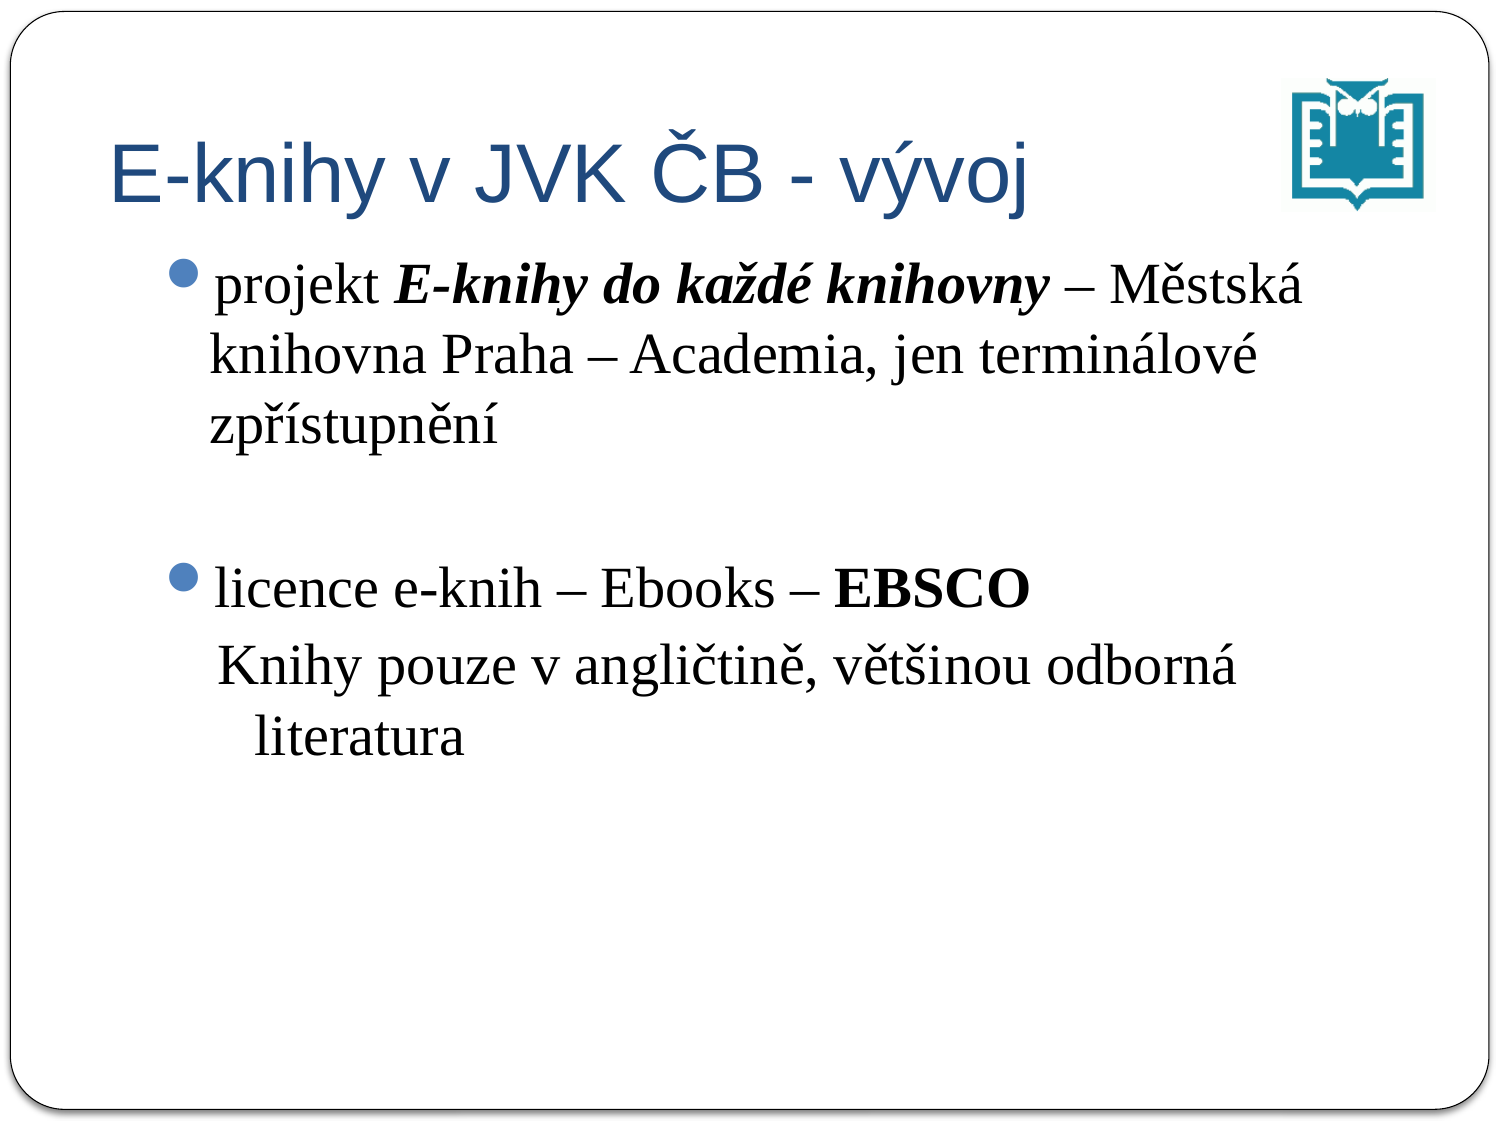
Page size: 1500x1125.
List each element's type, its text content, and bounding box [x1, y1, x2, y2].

picture [1281, 77, 1436, 212]
title E-knihy v JVK ČB - vývoj [93, 46, 1444, 235]
list projekt E-knihy do každé knihovny – Městská knihovna Praha – Academia, jen terminálové zpřístupnění licence e-knih – Ebooks – EBSCO Knihy pouze v angličtině, většinou odborná literatura [149, 237, 1454, 1020]
